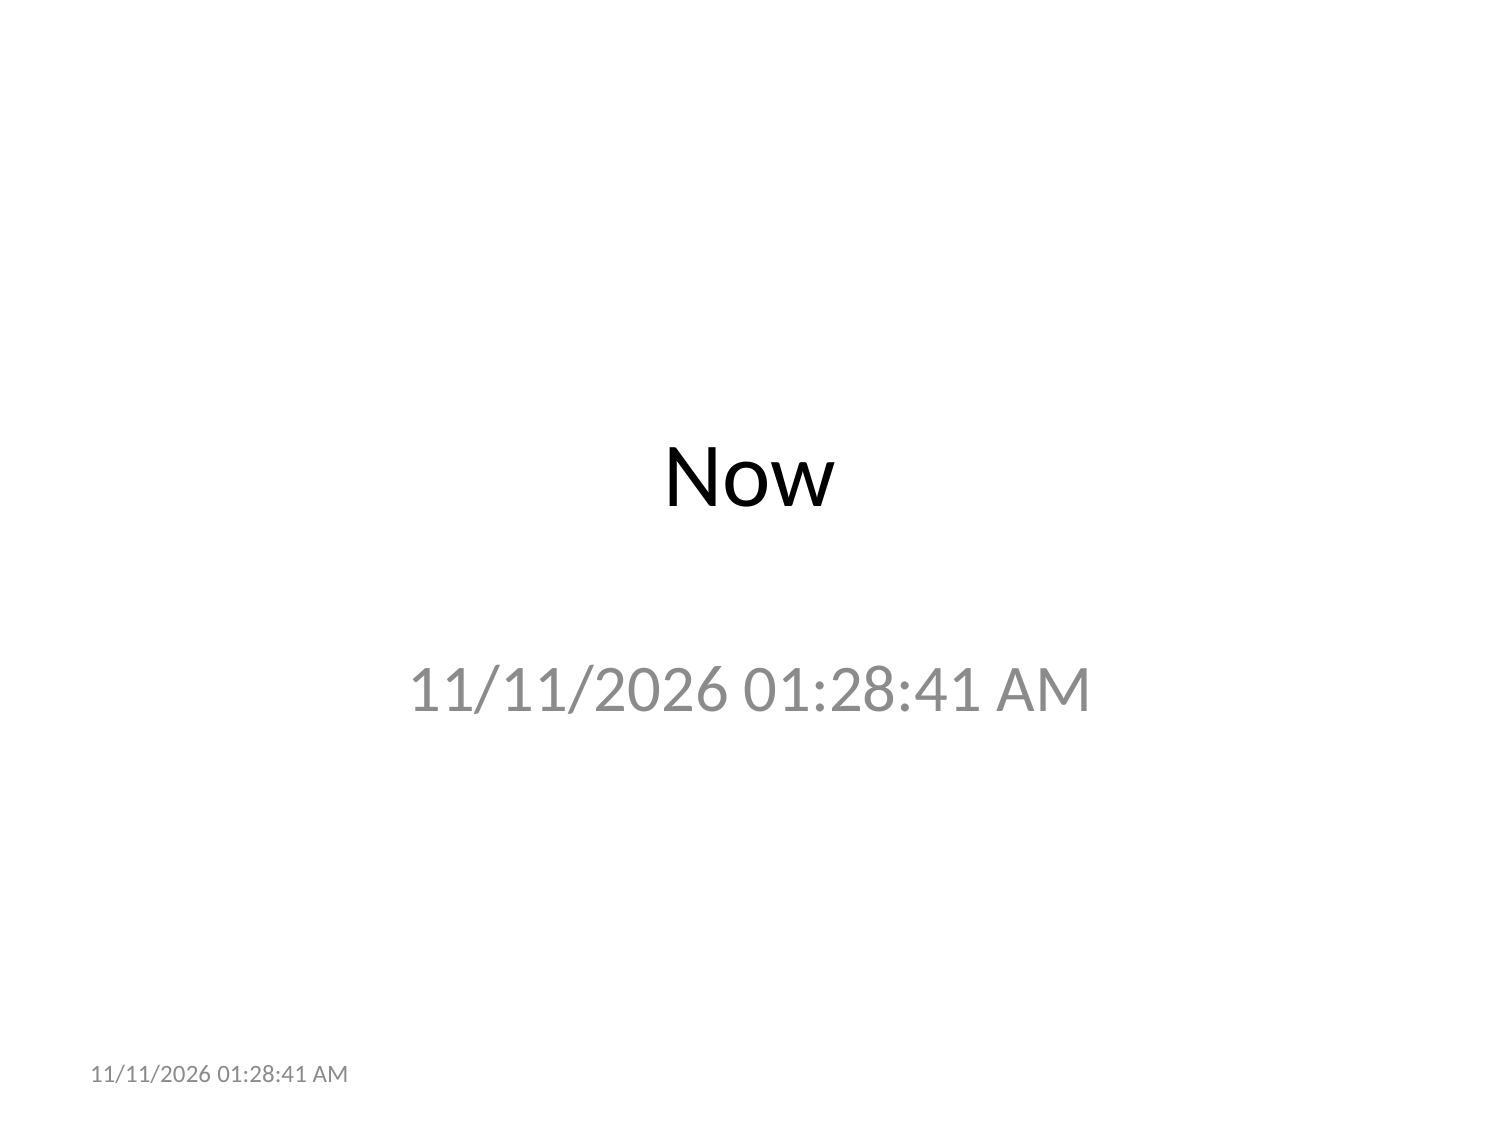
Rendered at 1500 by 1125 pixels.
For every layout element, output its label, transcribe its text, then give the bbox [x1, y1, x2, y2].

subtitle 2011-12-19 10:20:04 AM [225, 637, 1275, 925]
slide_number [75, 1042, 425, 1103]
title Now [112, 349, 1388, 591]
